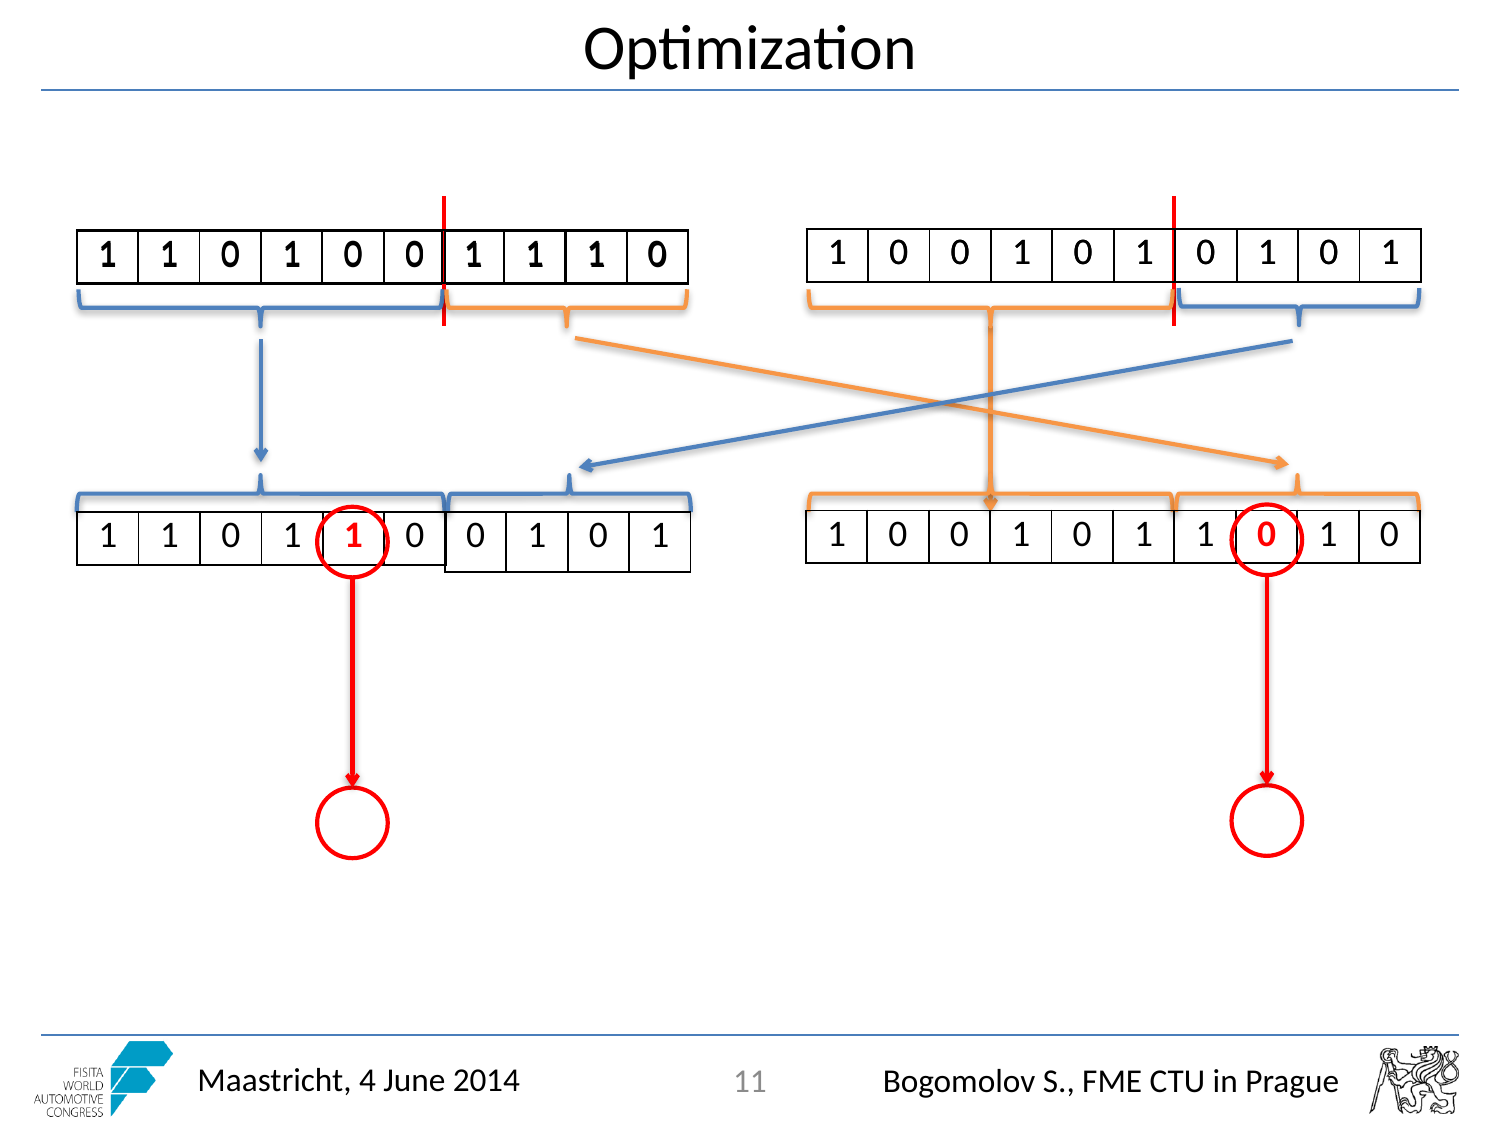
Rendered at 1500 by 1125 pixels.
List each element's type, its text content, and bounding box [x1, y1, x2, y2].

text_box [449, 289, 690, 329]
table_header 1 [262, 513, 322, 564]
table_header 0 [323, 231, 383, 282]
table_header 1 [1114, 511, 1173, 562]
table_header 1 [992, 230, 1051, 281]
table_header 0 [930, 511, 989, 562]
table_header 1 [449, 231, 503, 282]
table_header 1 [807, 511, 866, 562]
text_box [806, 289, 1169, 329]
table_header 0 [1360, 511, 1419, 562]
table_header 0 [930, 230, 990, 281]
text_box [76, 289, 439, 329]
table_header 0 [446, 513, 505, 571]
table_header 1 [139, 513, 199, 564]
text_box [1179, 287, 1422, 328]
table_header 0 [1179, 230, 1236, 281]
table_header 1 [808, 230, 867, 281]
text_box [1173, 473, 1422, 513]
picture [31, 1037, 174, 1119]
table_header 0 [868, 511, 928, 562]
table_header 0 [1052, 511, 1112, 562]
table_header 0 [1299, 230, 1359, 281]
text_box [574, 337, 1290, 343]
table_header 1 [630, 513, 690, 571]
table_header 1 [139, 231, 199, 282]
table_header 1 [78, 513, 138, 564]
table_header 0 [627, 231, 687, 282]
table_header 1 [78, 231, 137, 282]
table_header 1 [507, 513, 567, 571]
slide_number 11 [711, 1049, 789, 1110]
table_header 0 [385, 513, 444, 564]
table_header 0 [569, 513, 628, 571]
table_header 0 [201, 513, 261, 564]
picture [1369, 1046, 1459, 1114]
table_header 1 [1298, 511, 1358, 562]
table_header 1 [504, 231, 564, 282]
text_box [1229, 502, 1305, 577]
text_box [578, 340, 1293, 468]
table_header 0 [385, 231, 440, 282]
table_header 1 [262, 231, 321, 282]
table_header 1 [1115, 230, 1169, 281]
table_header 1 [1175, 511, 1235, 562]
table_header 1 [1238, 230, 1297, 281]
table_header 0 [869, 230, 929, 281]
text_box [74, 473, 445, 513]
table_header 1 [991, 511, 1051, 562]
text_box [806, 480, 1173, 510]
text_box [315, 504, 390, 580]
text_box [315, 786, 390, 861]
table_header 0 [1053, 230, 1113, 281]
text_box [445, 473, 693, 513]
table_header 1 [566, 231, 626, 282]
text_box [1229, 783, 1305, 858]
table_header 1 [1360, 230, 1420, 281]
title Optimization [75, 0, 1425, 90]
table_header 0 [200, 231, 260, 282]
